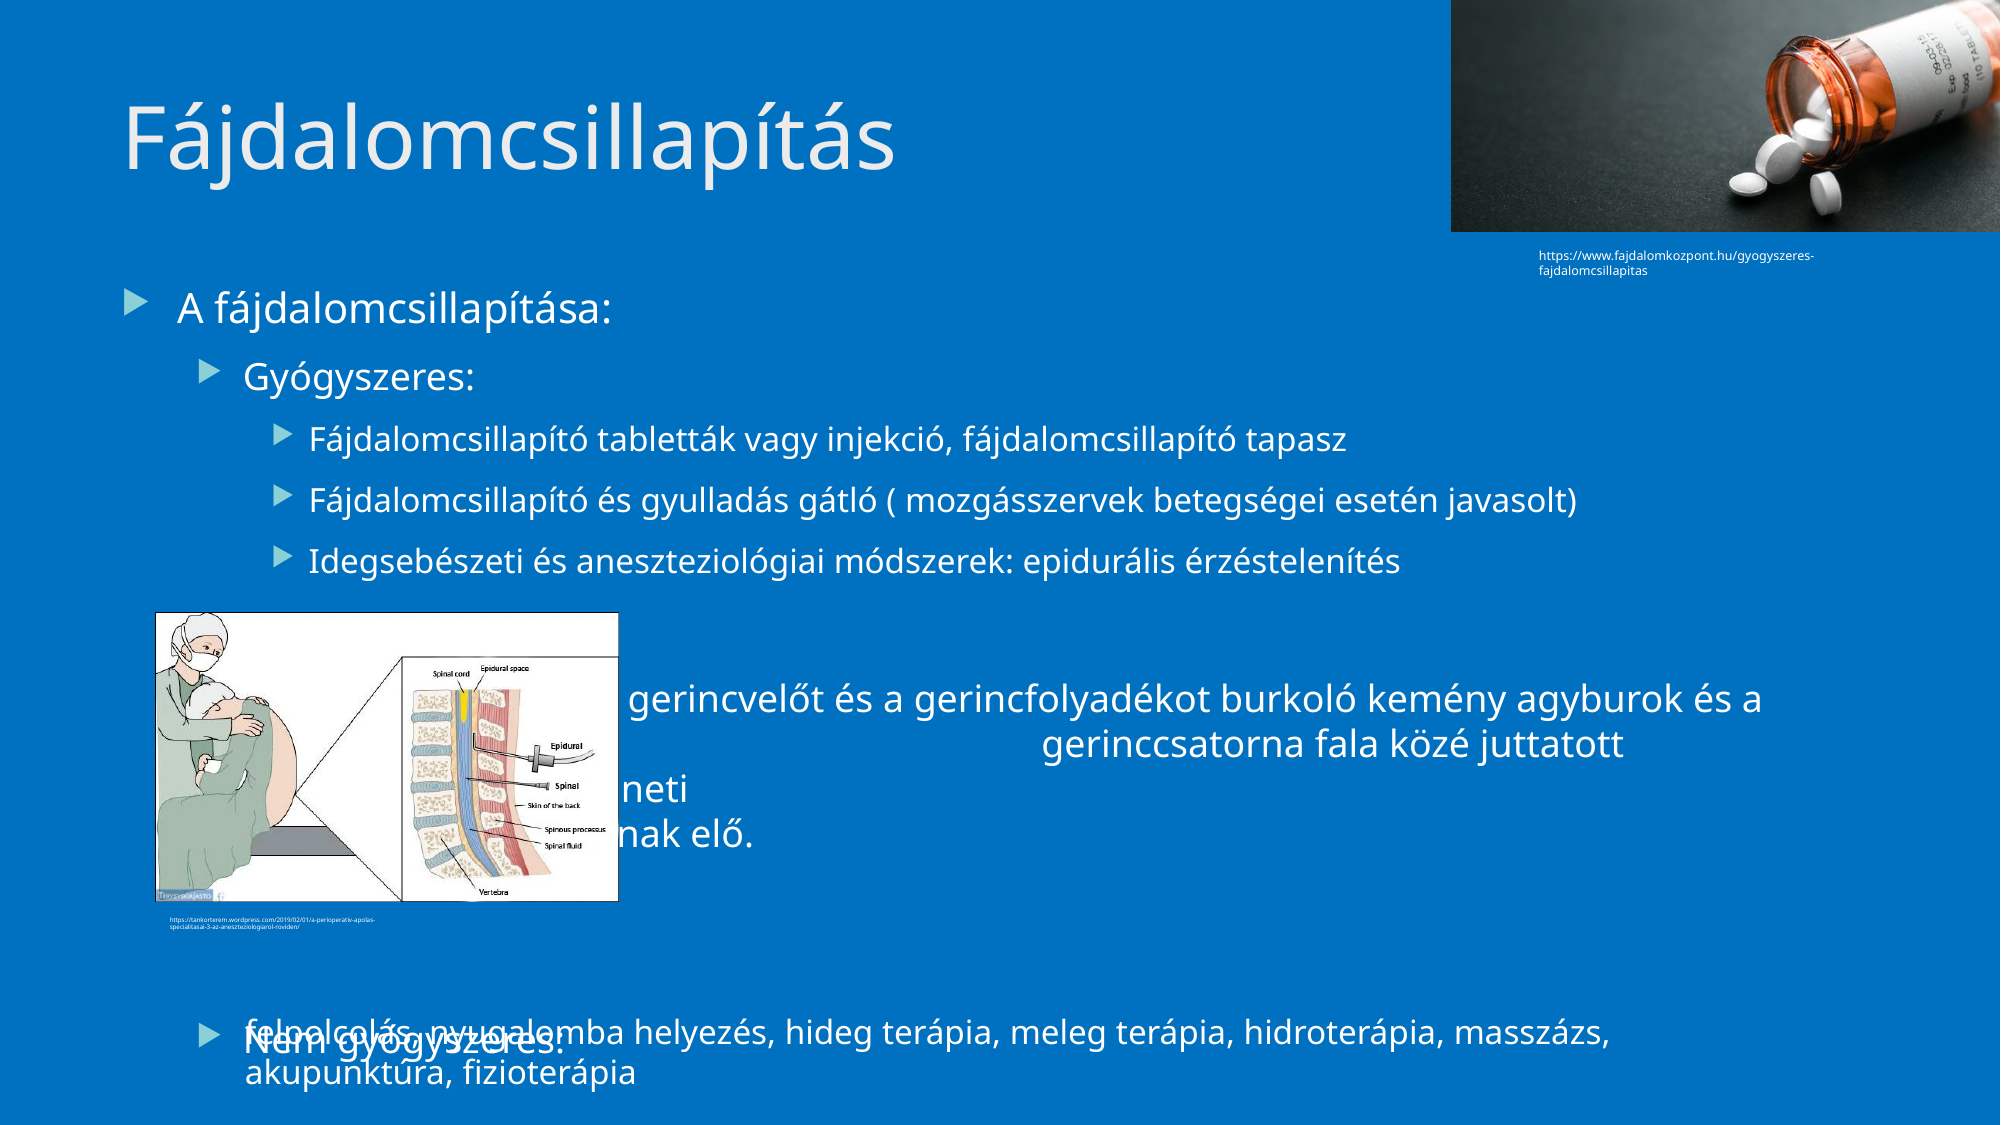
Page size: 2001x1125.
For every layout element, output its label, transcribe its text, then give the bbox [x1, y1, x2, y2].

picture [1451, 0, 2000, 232]
picture [154, 611, 619, 902]
list A fájdalomcsillapítása: Gyógyszeres: Fájdalomcsillapító tabletták vagy injekció, fájdalomcsillapító tapasz Fájdalomcsillapító és gyulladás gátló ( mozgásszervek betegségei esetén javasolt) Idegsebészeti és aneszteziológiai módszerek: epidurális érzéstelenítés A gerincvelőt és a gerincfolyadékot burkoló kemény agyburok és a gerinccsatorna fala közé juttatott érzéstelenítővel átmeneti érzéstelenséget állítanak elő. Nem gyógyszeres: [106, 274, 1888, 1110]
text_box https://tankorterem.wordpress.com/2019/02/01/a-perioperativ-apolas-specialitasai-3-az-aneszteziologiarol-roviden/ [155, 910, 425, 939]
title Fájdalomcsillapítás [106, 74, 1524, 274]
text_box felpolcolás, nyugalomba helyezés, hideg terápia, meleg terápia, hidroterápia, masszázs, akupunktúra, fizioterápia [155, 1003, 2000, 1099]
text_box https://www.fajdalomkozpont.hu/gyogyszeres-fajdalomcsillapitas [1524, 241, 1845, 286]
